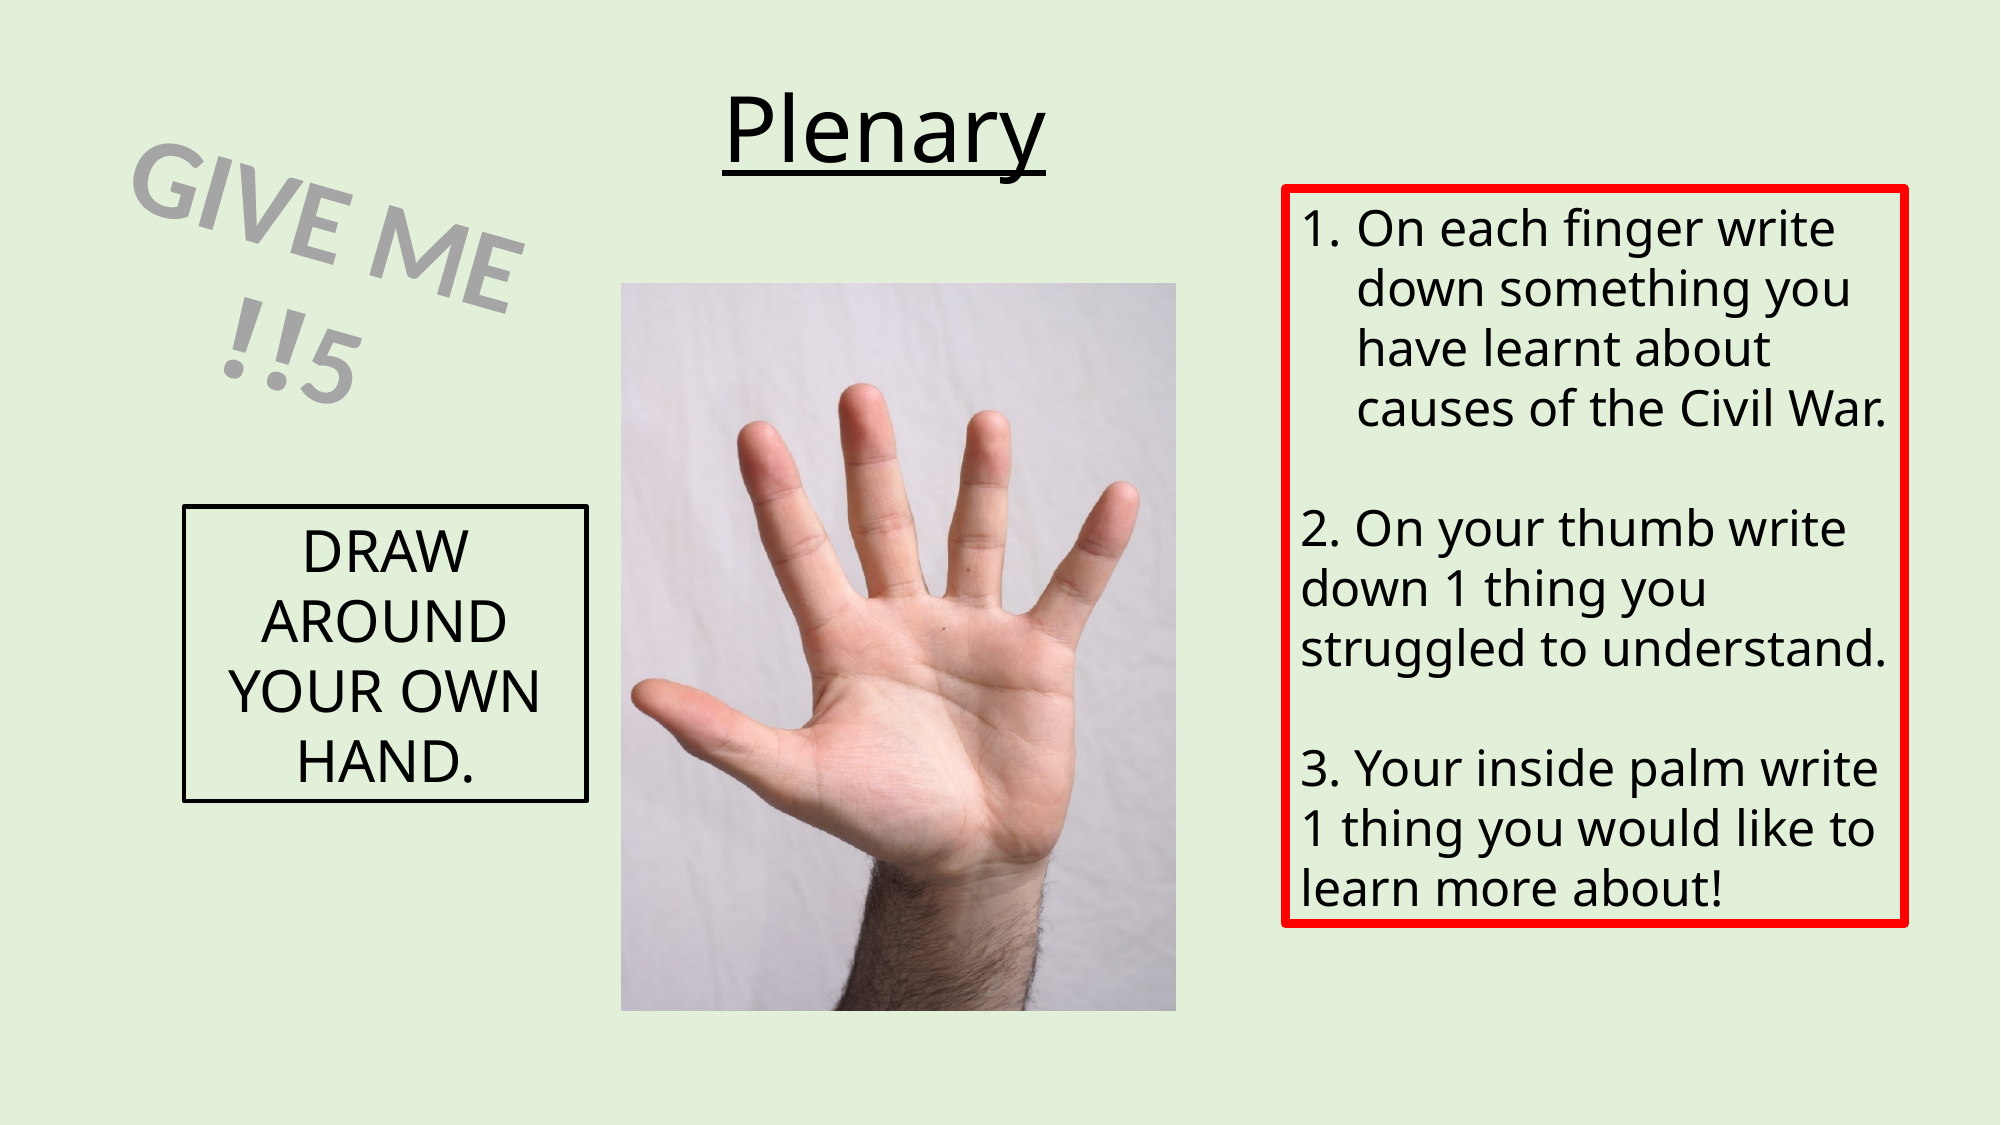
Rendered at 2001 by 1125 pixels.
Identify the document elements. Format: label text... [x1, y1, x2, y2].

text_box On each finger write down something you have learnt about causes of the Civil War. 2. On your thumb write down 1 thing you struggled to understand. 3. Your inside palm write 1 thing you would like to learn more about! [1285, 188, 1905, 924]
title Plenary [707, 39, 2000, 227]
text_box GIVE ME 5!! [33, 77, 587, 488]
text_box DRAW AROUND YOUR OWN HAND. [184, 506, 587, 802]
picture [621, 283, 1176, 1011]
